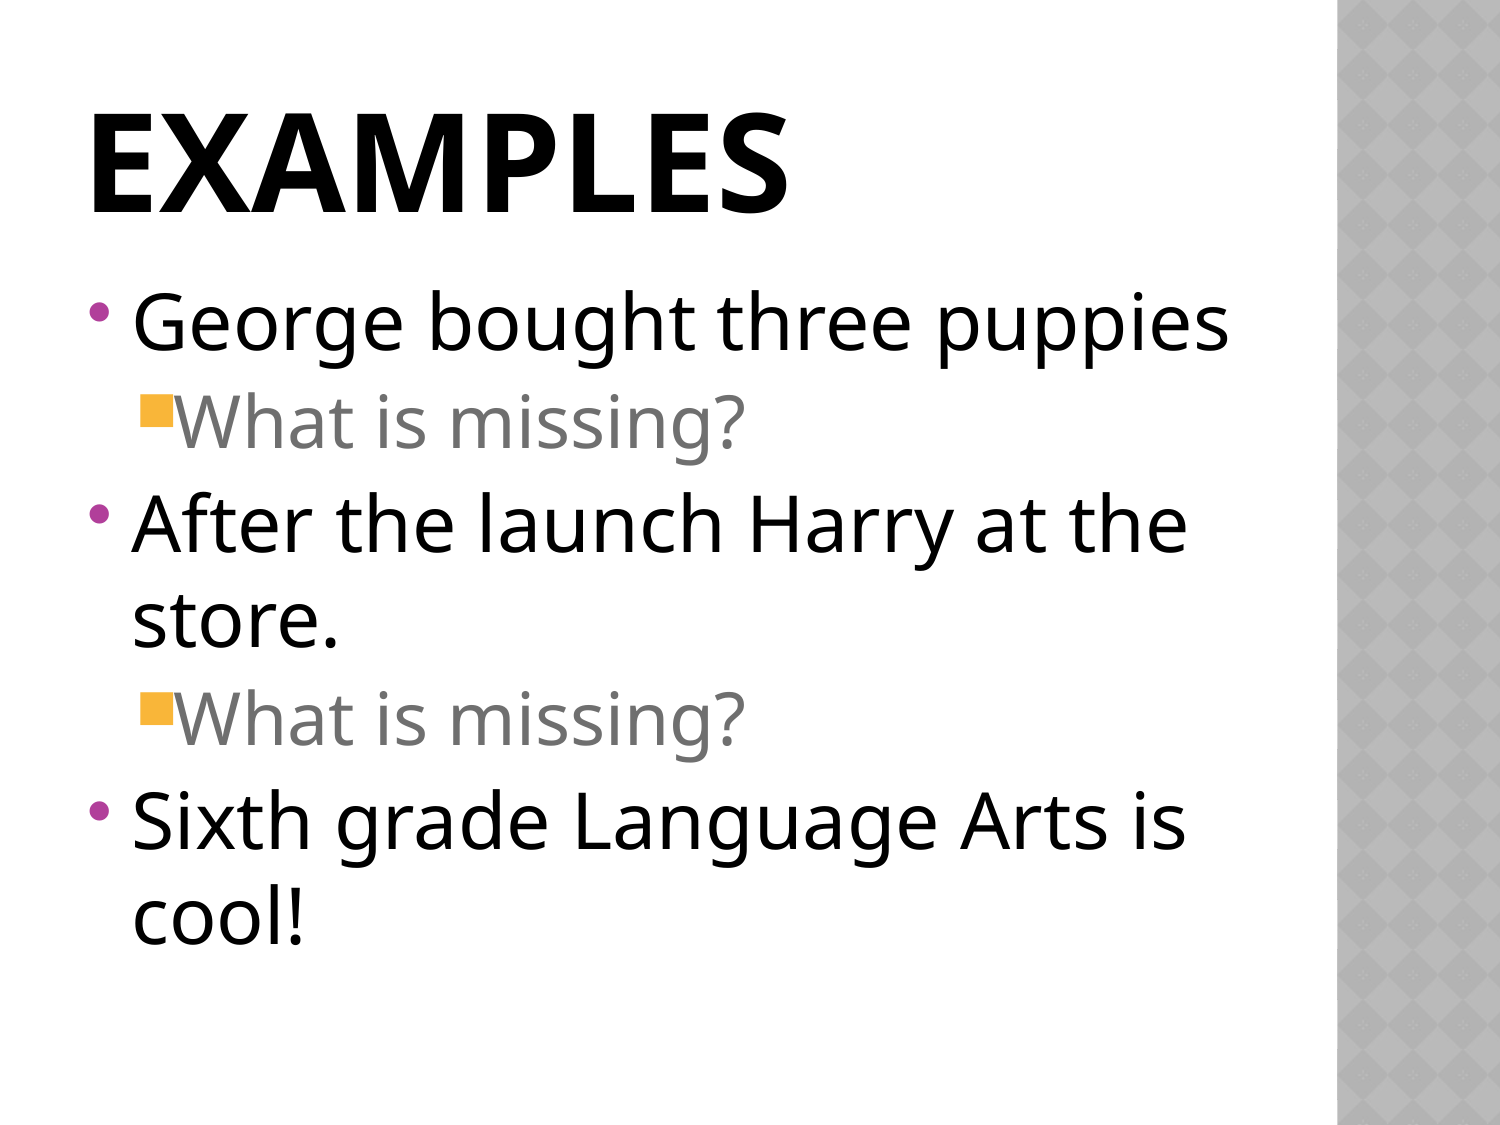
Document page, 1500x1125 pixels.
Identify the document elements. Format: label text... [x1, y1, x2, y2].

list George bought three puppies What is missing? After the launch Harry at the store. What is missing? Sixth grade Language Arts is cool! [75, 264, 1263, 1059]
title Examples [75, 52, 1263, 240]
